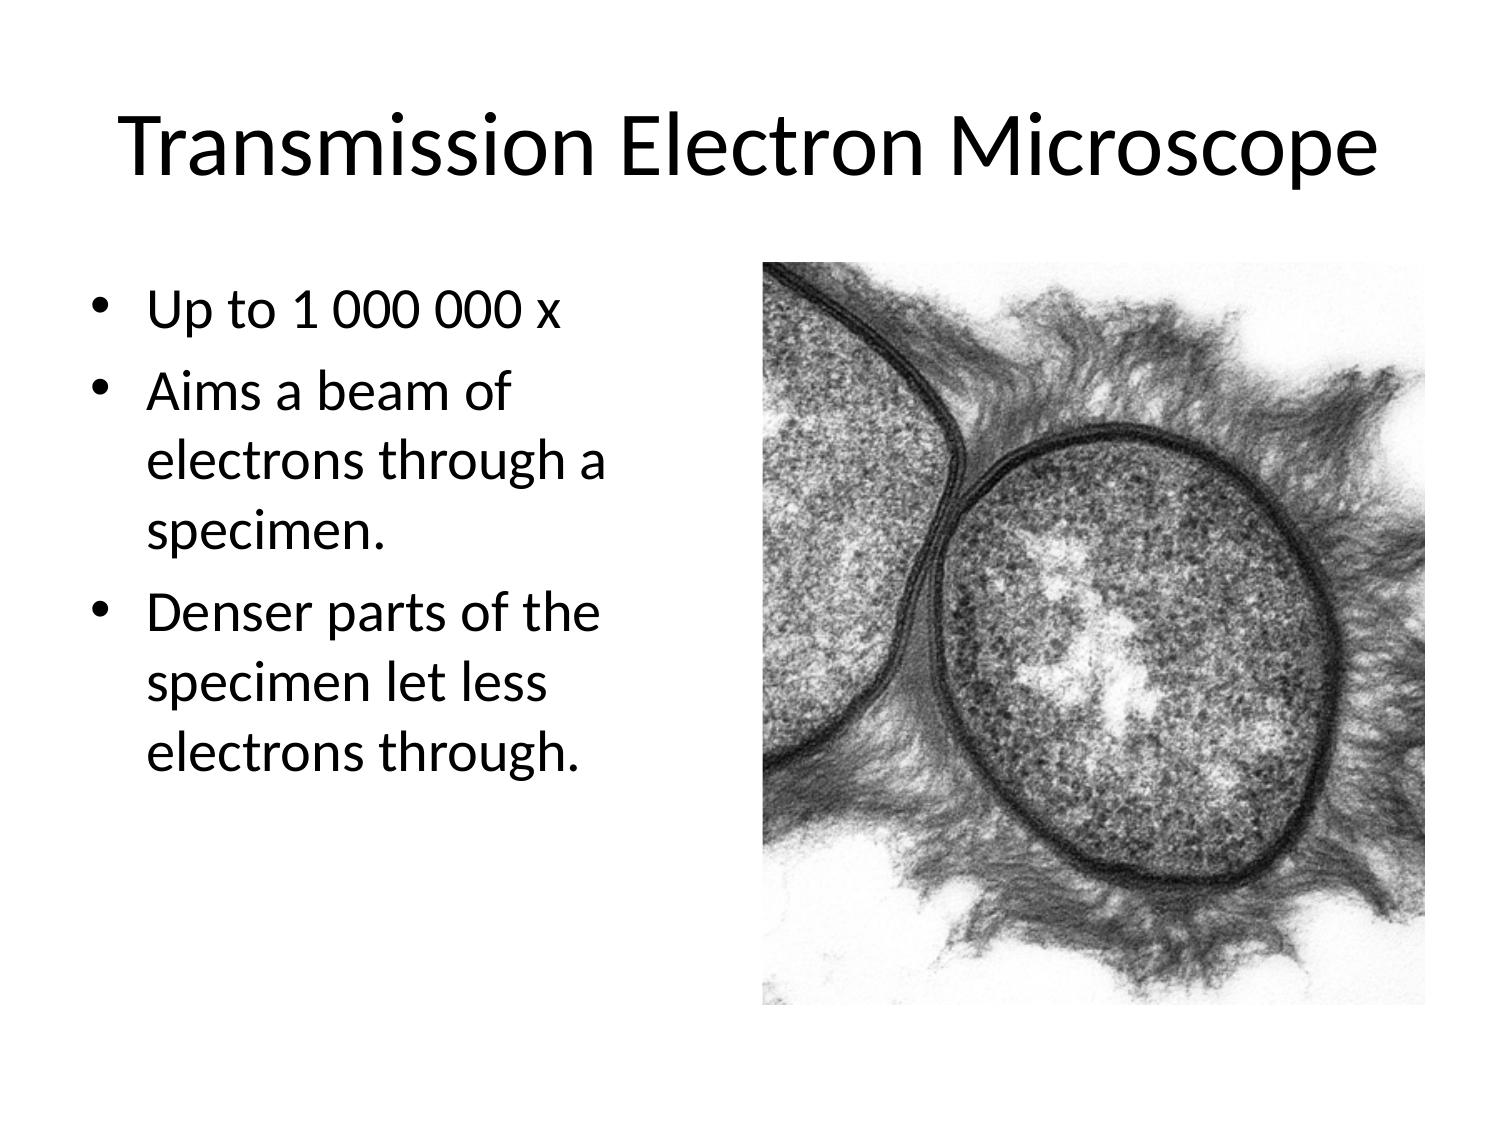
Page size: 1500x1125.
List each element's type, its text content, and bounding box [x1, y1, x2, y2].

title Transmission Electron Microscope [75, 45, 1425, 233]
list Up to 1 000 000 x Aims a beam of electrons through a specimen. Denser parts of the specimen let less electrons through. [75, 262, 738, 1005]
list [762, 262, 1426, 1006]
